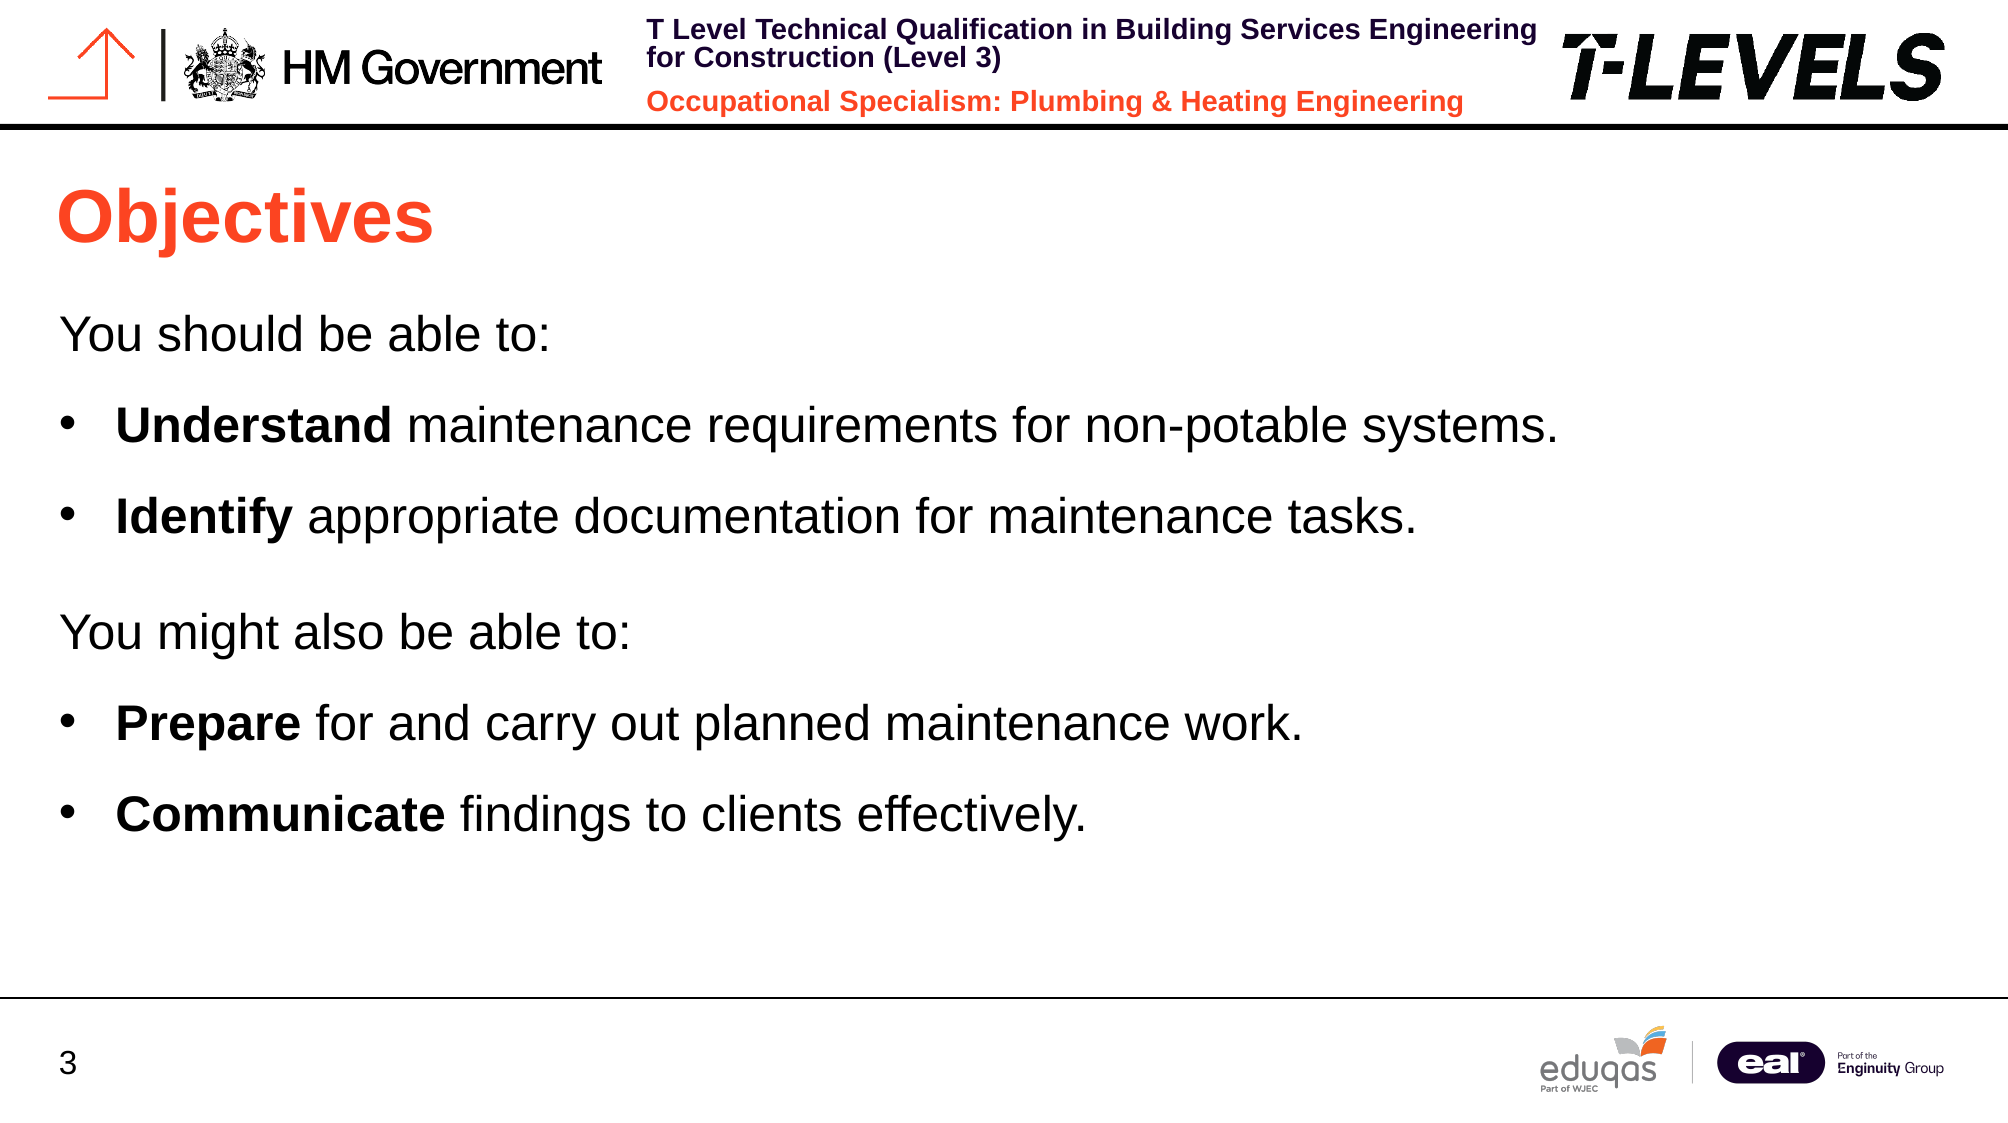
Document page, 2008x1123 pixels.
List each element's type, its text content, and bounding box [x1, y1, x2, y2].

list You should be able to: Understand maintenance requirements for non-potable systems. Identify appropriate documentation for maintenance tasks. You might also be able to: Prepare for and carry out planned maintenance work. Communicate findings to clients effectively. [59, 295, 1949, 975]
picture [1543, 25, 1964, 108]
picture [1535, 1021, 1949, 1097]
picture [43, 27, 141, 100]
title Objectives [41, 111, 1949, 314]
picture [161, 28, 602, 102]
